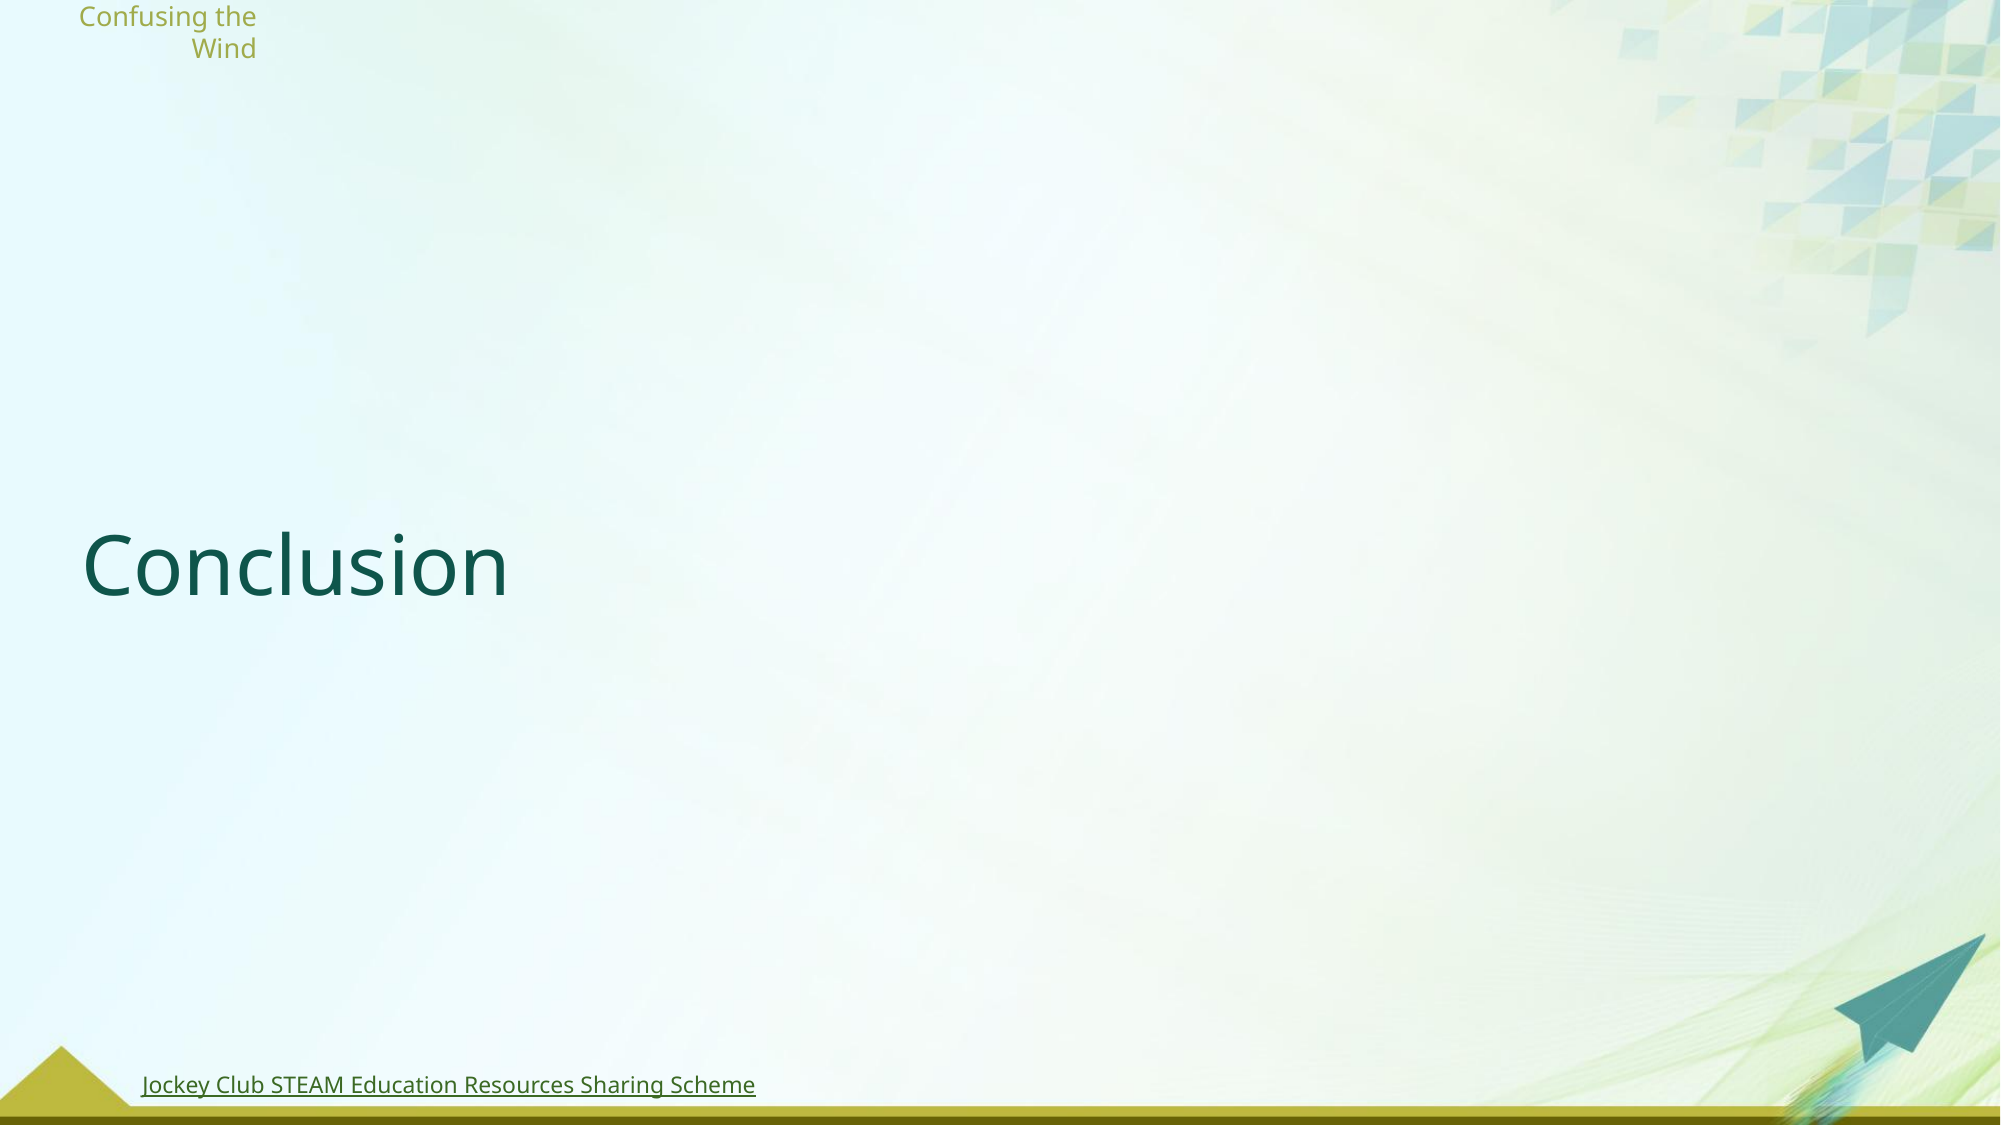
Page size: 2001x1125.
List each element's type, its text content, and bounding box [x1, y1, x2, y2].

text_box Conclusion [61, 454, 1571, 671]
picture [0, 0, 2001, 1125]
